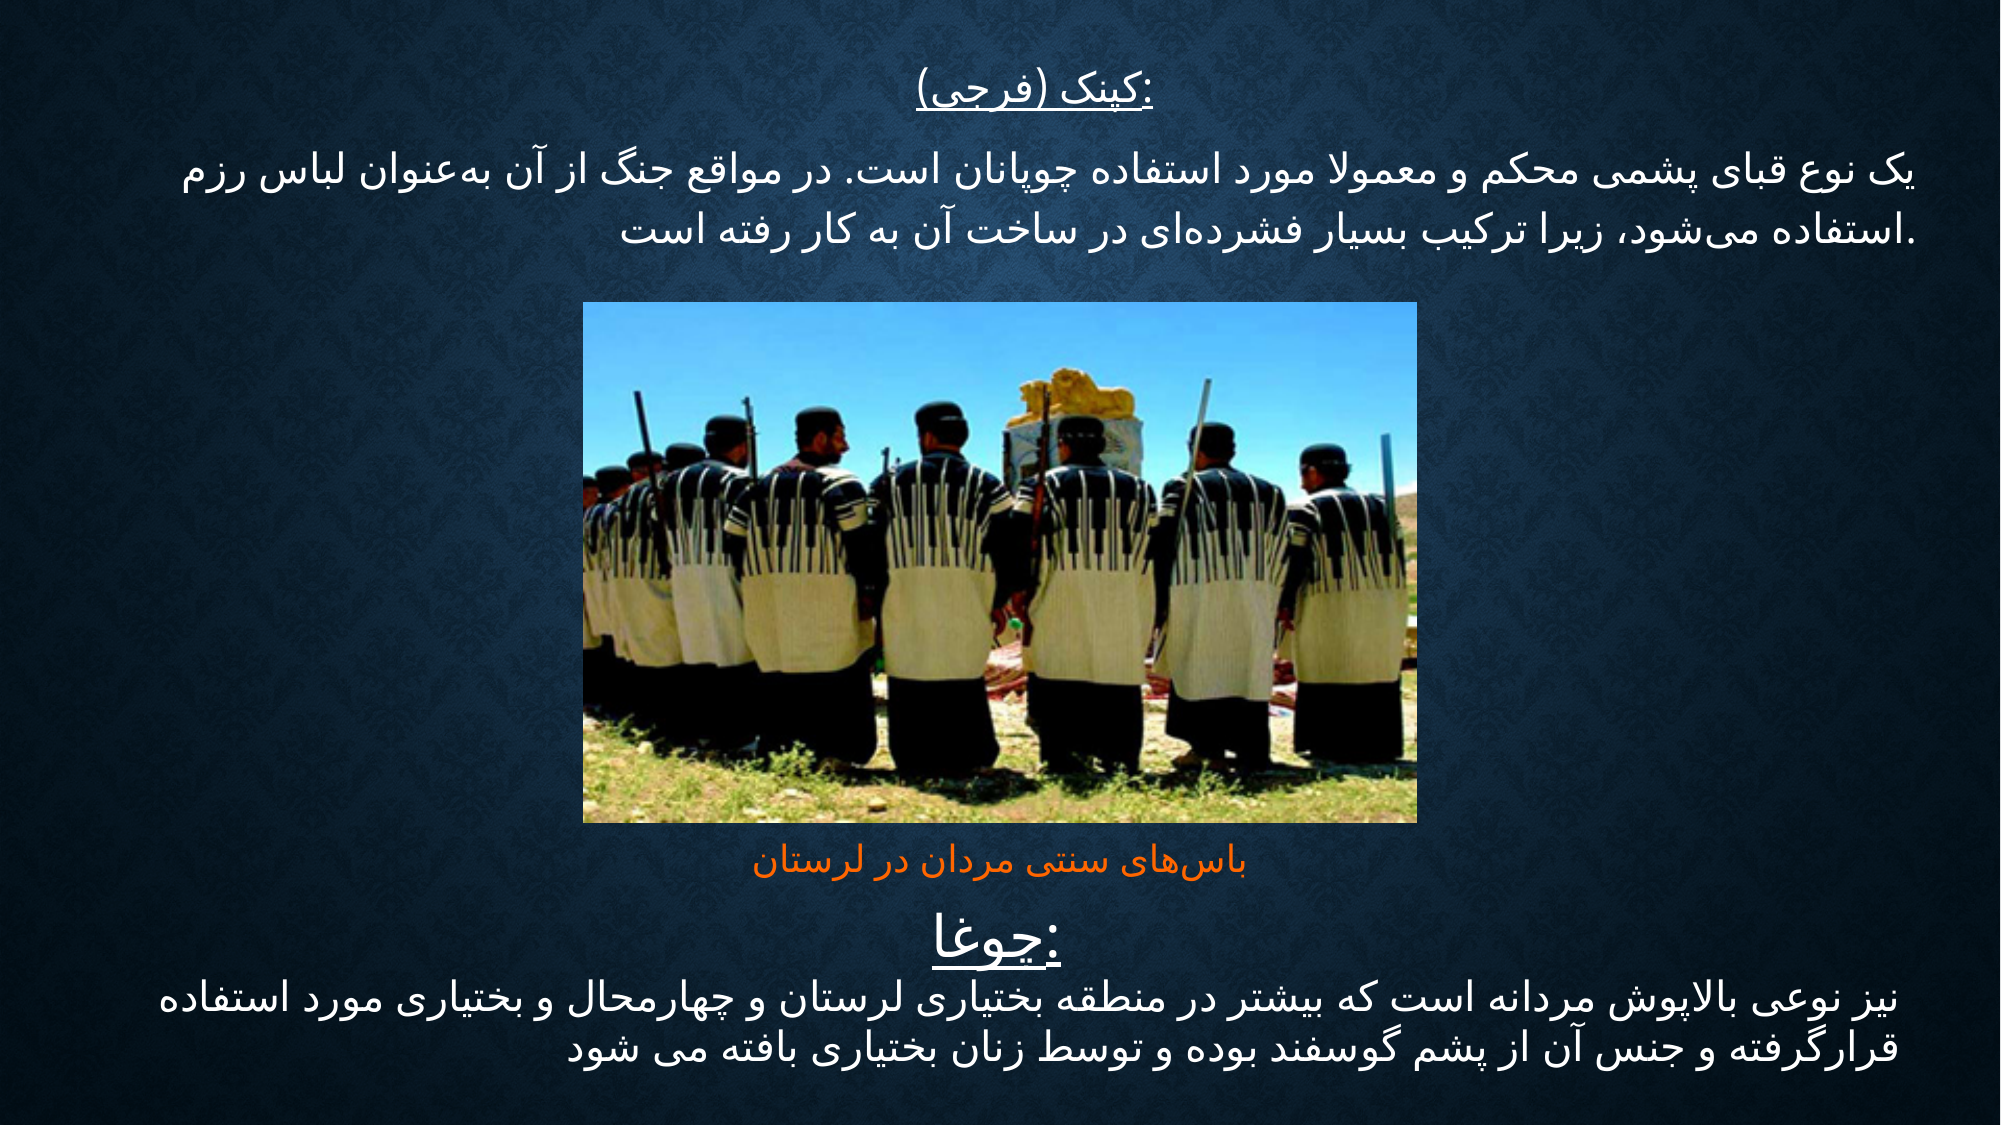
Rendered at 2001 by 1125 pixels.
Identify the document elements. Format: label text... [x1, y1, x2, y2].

text_box باس‌های سنتی مردان در لرستان [736, 835, 1264, 887]
picture [582, 301, 1418, 824]
list کپنک (فرجی): یک نوع قبای پشمی محکم و معمولا مورد استفاده چوپانان است. در مواقع جنگ از آن به‌عنوان لباس رزم استفاده می‌شود، زیرا ترکیب بسیار فشرده‌ای در ساخت آن به کار رفته است. [137, 43, 1932, 1087]
text_box چوغا: نیز نوعی بالاپوش مردانه است که بیشتر در منطقه بختیاری لرستان و چهارمحال و بختیاری مورد استفاده قرارگرفته و جنس آن از پشم گوسفند بوده و توسط زنان بختیاری بافته می شود [77, 892, 1916, 1077]
